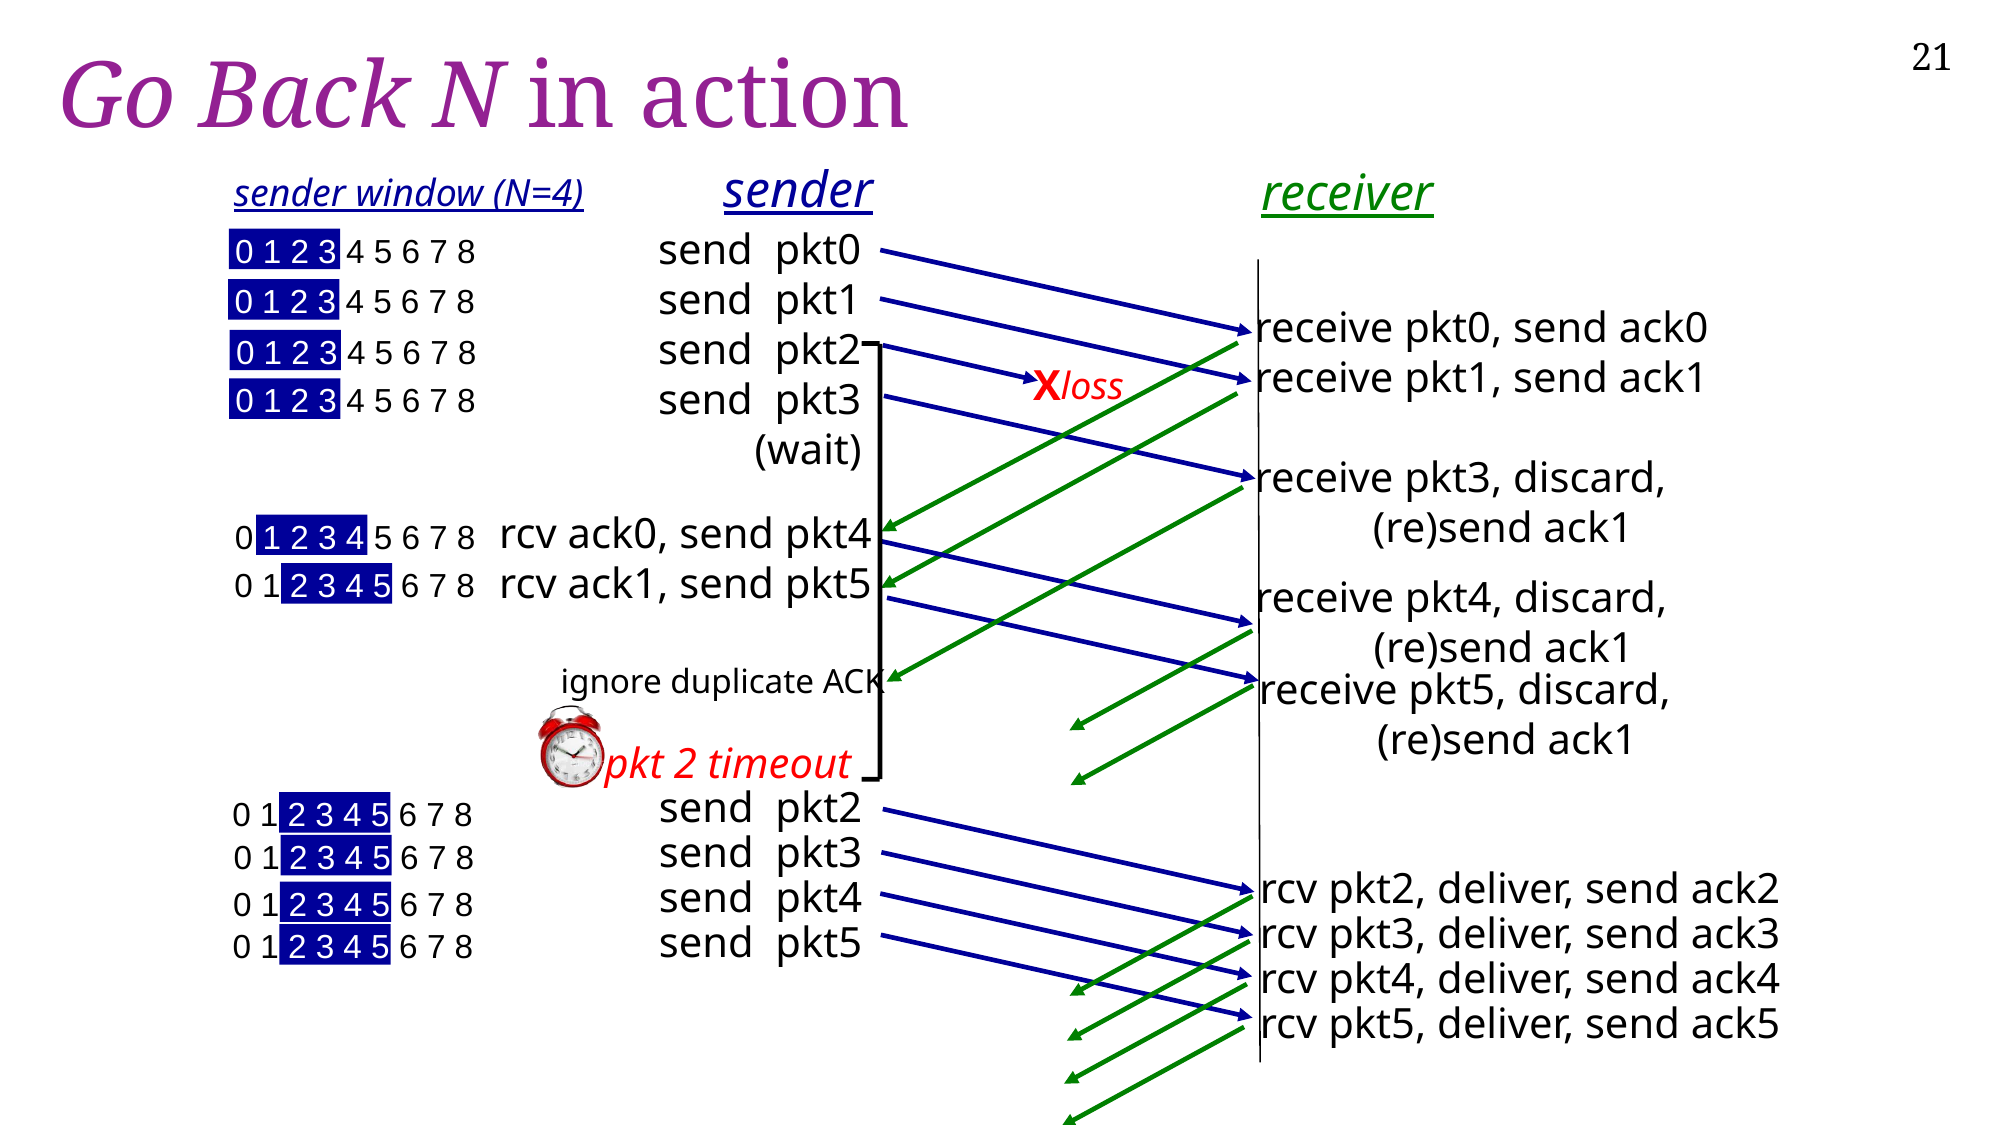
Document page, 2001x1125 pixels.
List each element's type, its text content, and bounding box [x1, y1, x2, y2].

title Go Back N in action [43, 25, 1953, 171]
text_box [210, 149, 1788, 1125]
